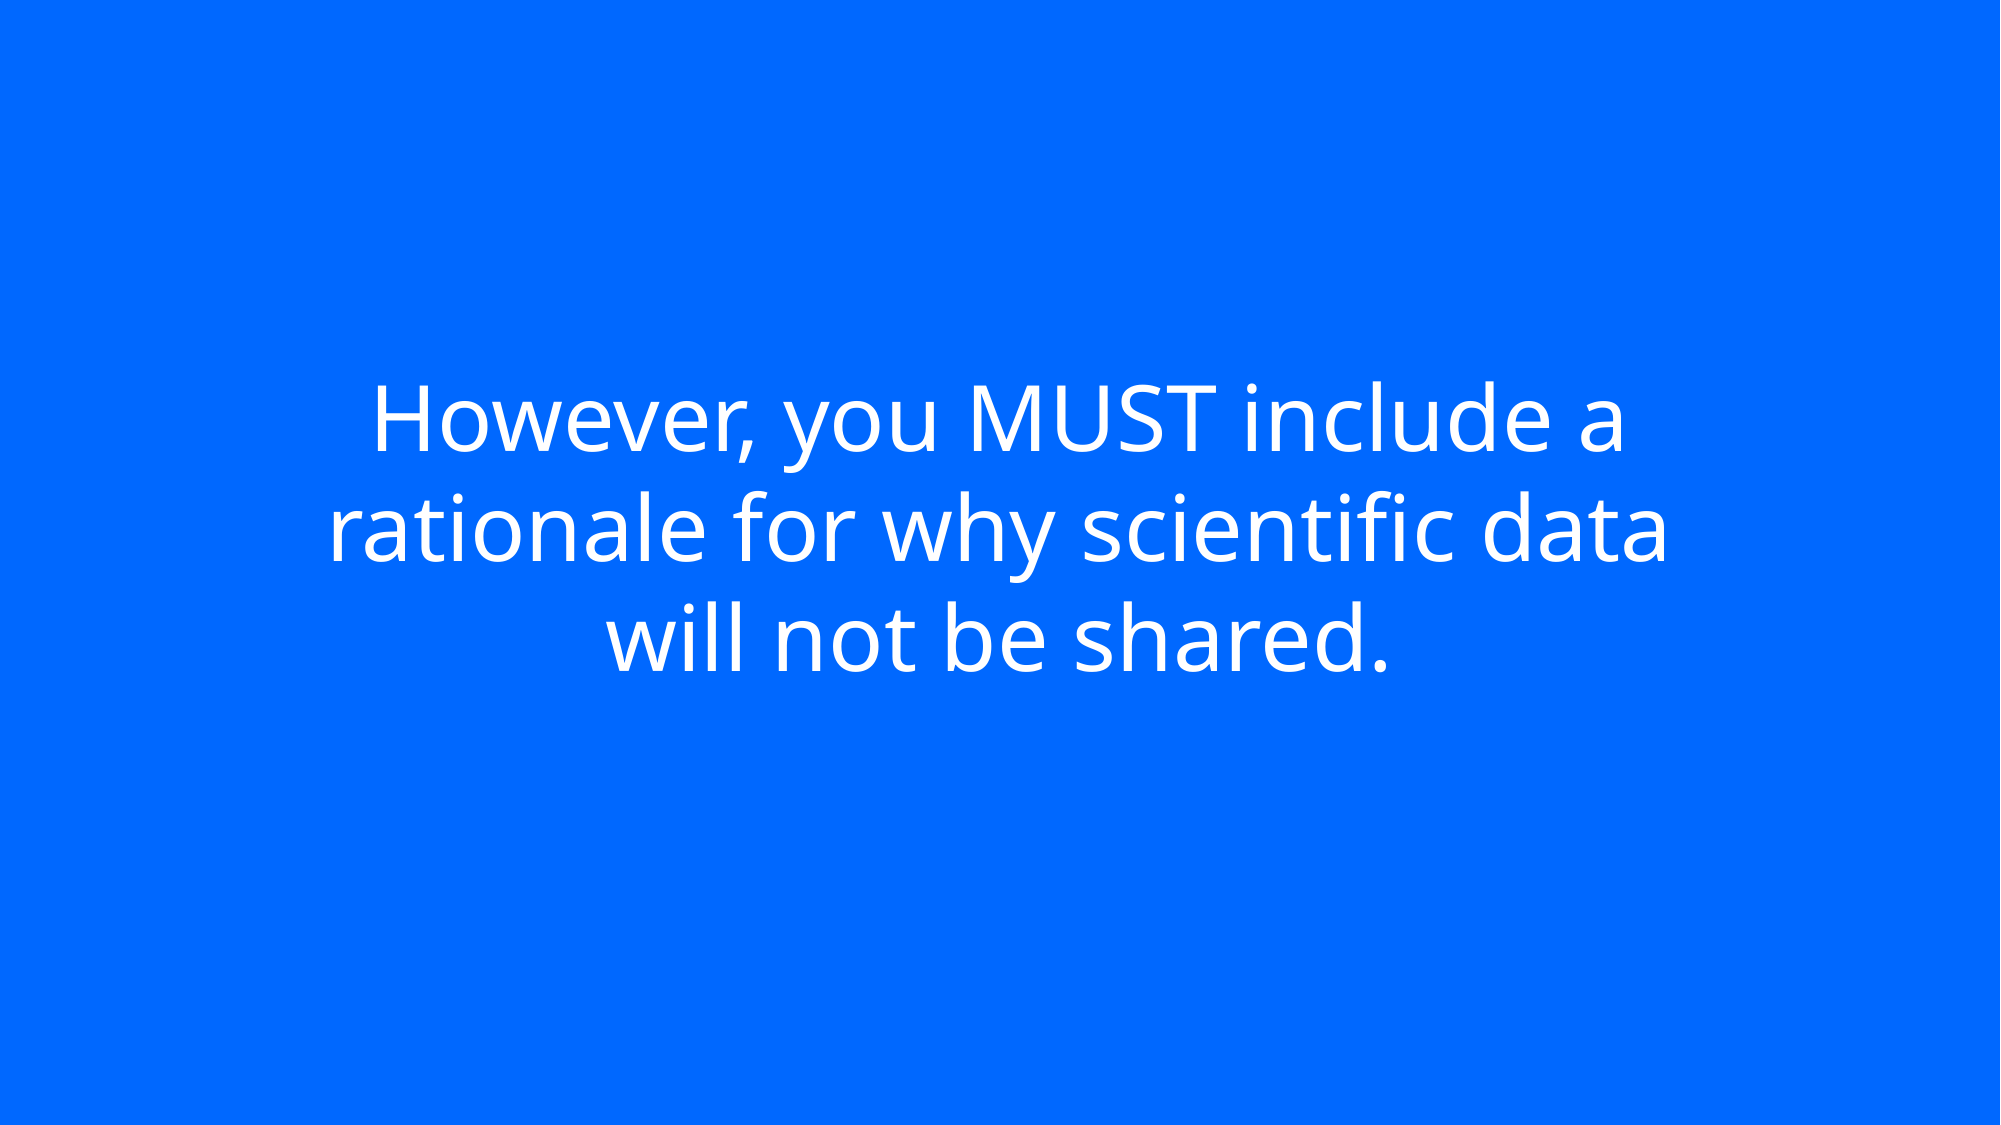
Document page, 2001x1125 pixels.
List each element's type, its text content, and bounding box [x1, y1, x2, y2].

title However, you MUST include a rationale for why scientific data will not be shared. [310, 293, 1690, 755]
